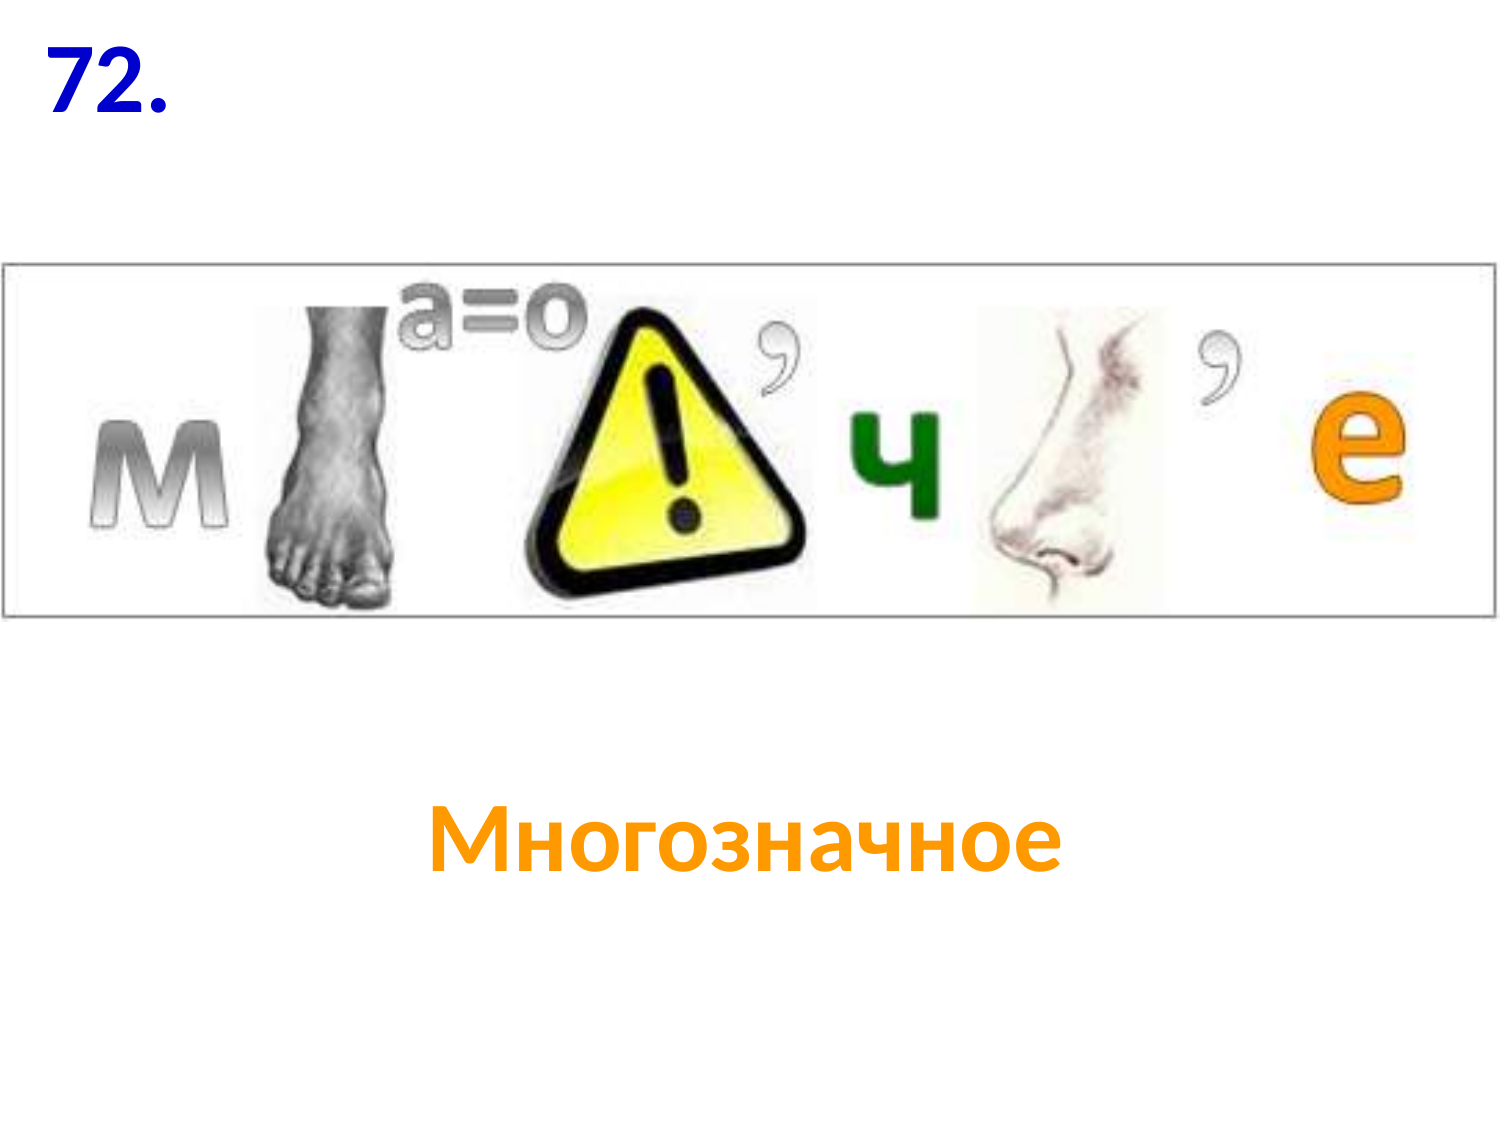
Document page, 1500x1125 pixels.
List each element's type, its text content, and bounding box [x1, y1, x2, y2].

picture [0, 260, 1500, 622]
text_box Многозначное [336, 763, 1154, 944]
text_box 72. [29, 4, 242, 140]
